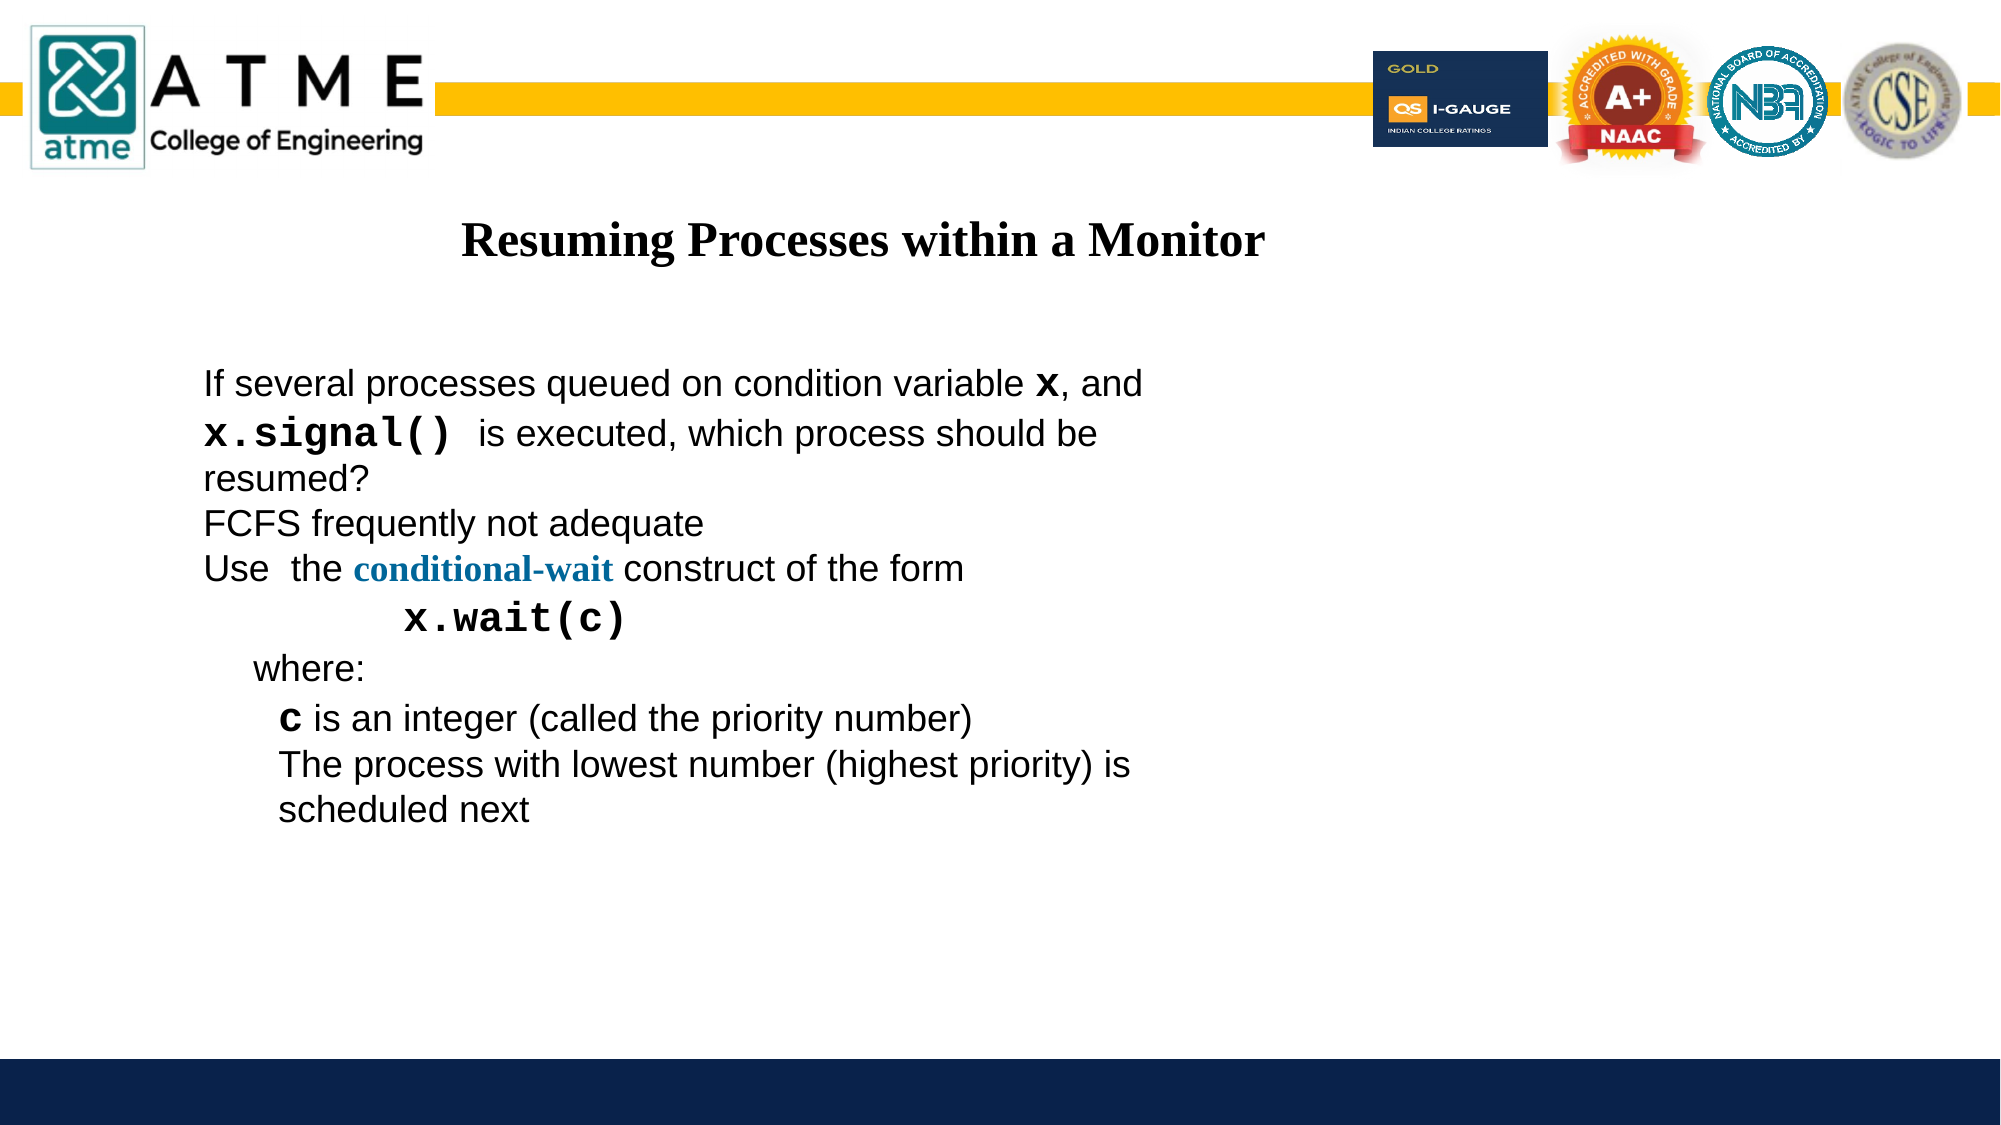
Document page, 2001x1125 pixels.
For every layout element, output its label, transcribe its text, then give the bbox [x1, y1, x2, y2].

picture [22, 15, 435, 178]
list If several processes queued on condition variable x, and x.signal() is executed, which process should be resumed? FCFS frequently not adequate Use the conditional-wait construct of the form x.wait(c) where: c is an integer (called the priority number) The process with lowest number (highest priority) is scheduled next [188, 347, 1203, 1093]
picture [1373, 20, 1828, 180]
picture [0, 1059, 2001, 1125]
picture [1840, 26, 1968, 176]
title Resuming Processes within a Monitor [188, 198, 1539, 294]
